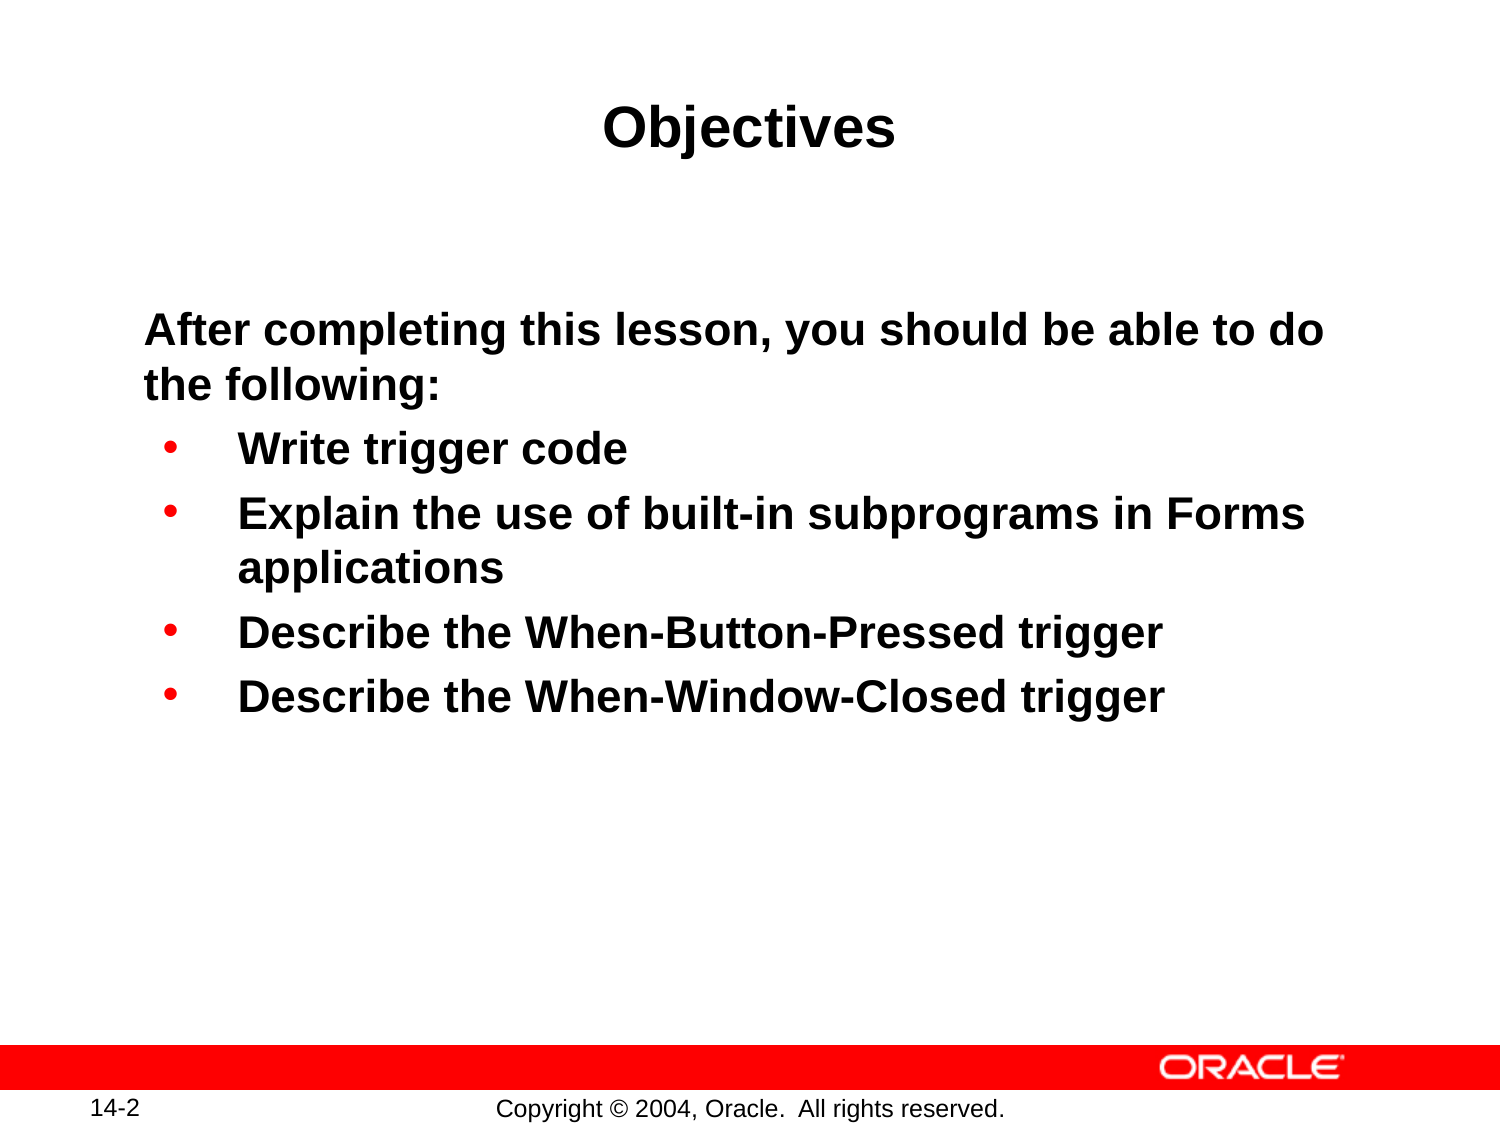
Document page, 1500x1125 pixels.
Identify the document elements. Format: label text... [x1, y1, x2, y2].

list After completing this lesson, you should be able to do the following: Write trigger code Explain the use of built-in subprograms in Forms applications Describe the When-Button-Pressed trigger Describe the When-Window-Closed trigger [141, 297, 1351, 603]
title Objectives [149, 87, 1351, 232]
